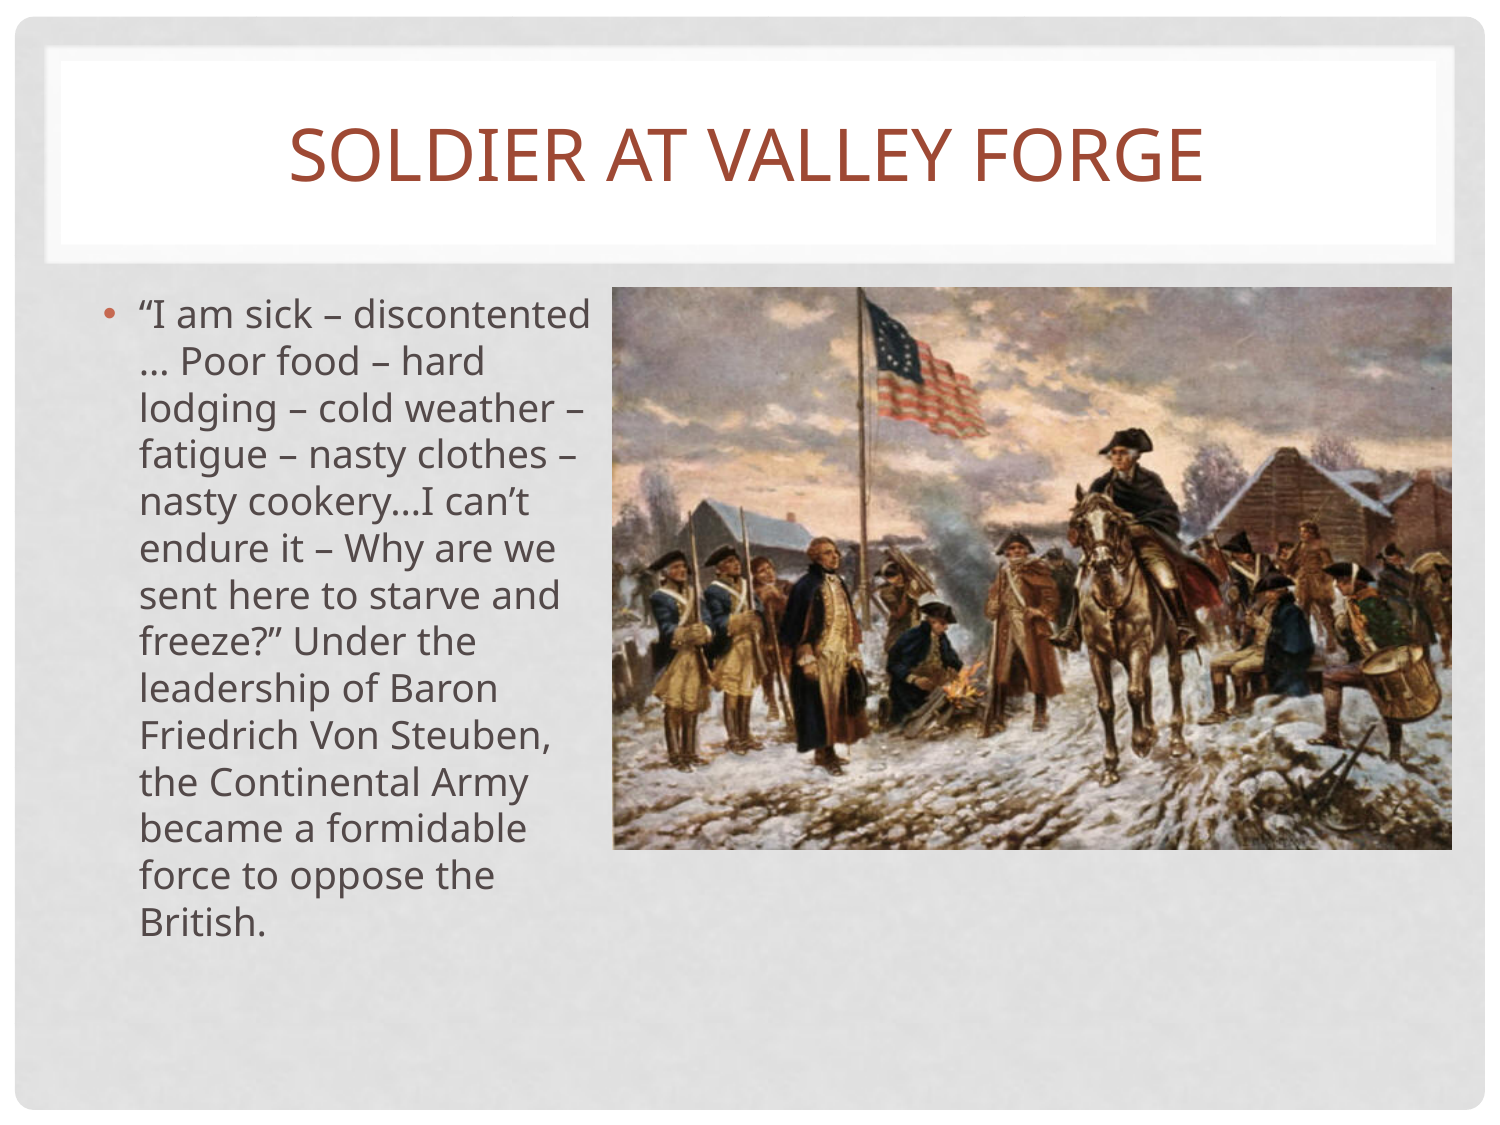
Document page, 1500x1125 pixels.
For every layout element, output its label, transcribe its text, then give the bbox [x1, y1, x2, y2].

title Soldier at valley forge [69, 66, 1425, 238]
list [612, 287, 1452, 851]
list “I am sick – discontented … Poor food – hard lodging – cold weather – fatigue – nasty clothes – nasty cookery…I can’t endure it – Why are we sent here to starve and freeze?” Under the leadership of Baron Friedrich Von Steuben, the Continental Army became a formidable force to oppose the British. [69, 281, 613, 1005]
